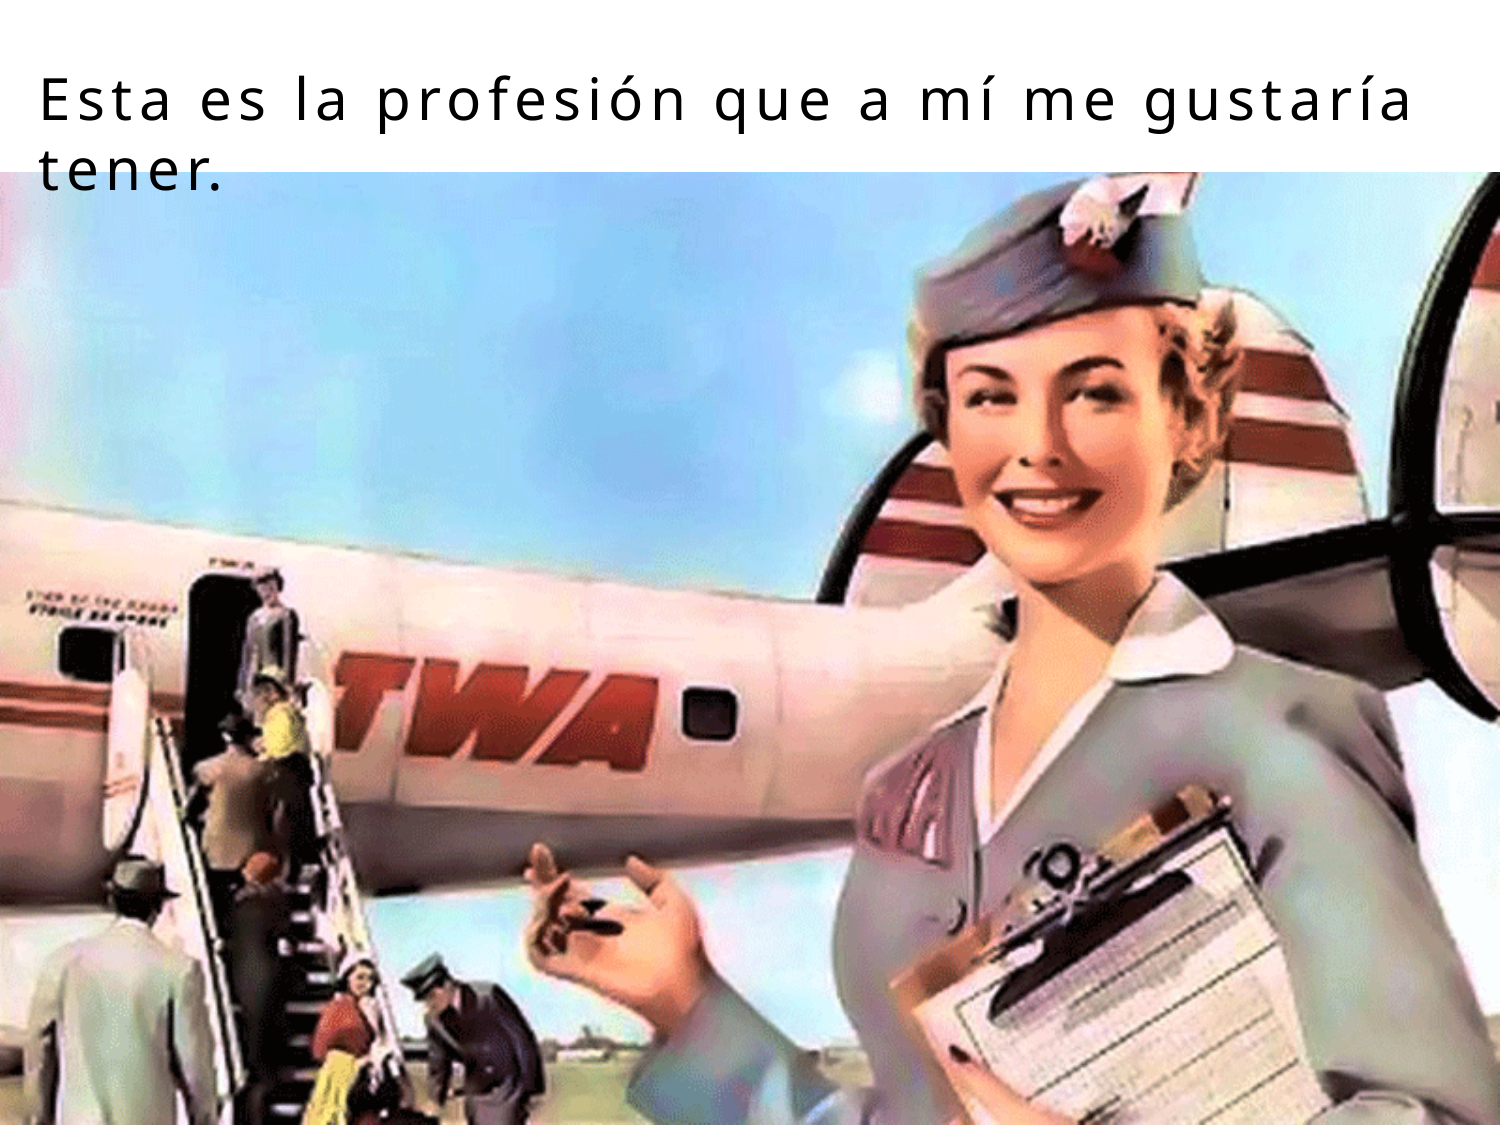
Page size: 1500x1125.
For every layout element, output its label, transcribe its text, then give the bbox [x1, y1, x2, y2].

picture [0, 172, 1500, 1125]
text_box Esta es la profesión que a mí me gustaría tener. [24, 54, 1471, 171]
